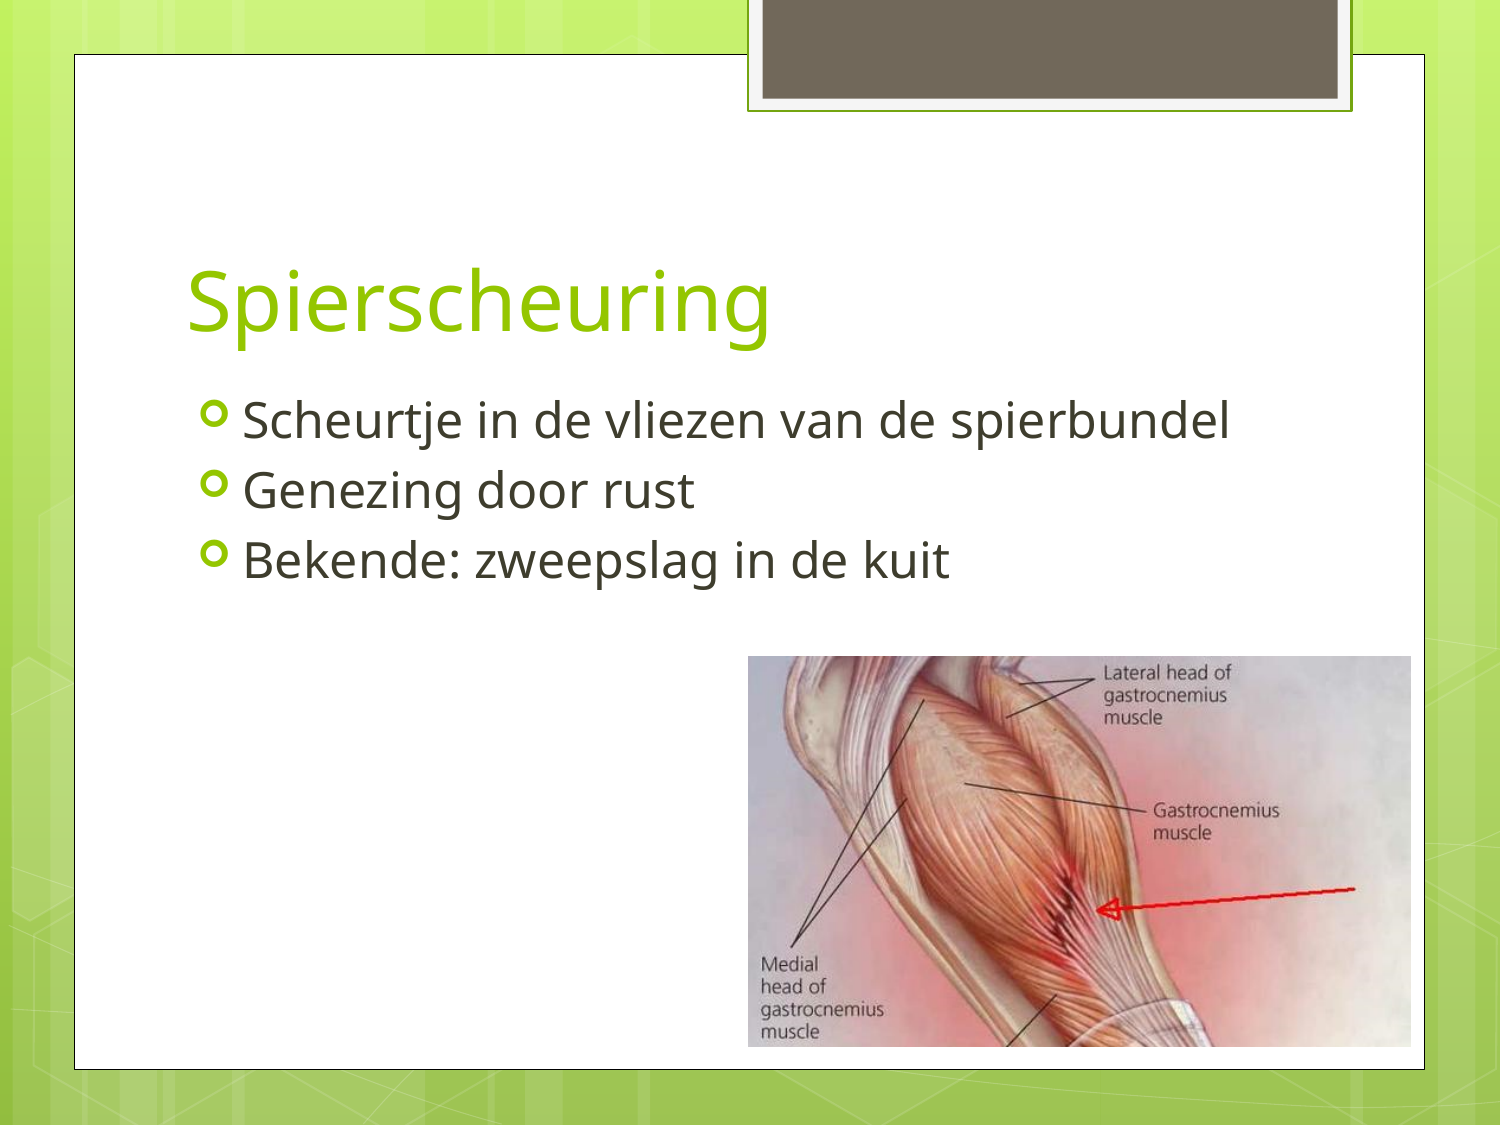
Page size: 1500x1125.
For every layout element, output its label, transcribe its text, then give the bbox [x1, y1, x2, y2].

list Scheurtje in de vliezen van de spierbundel Genezing door rust Bekende: zweepslag in de kuit [171, 381, 1283, 957]
picture [748, 656, 1412, 1047]
title Spierscheuring [171, 168, 1324, 357]
